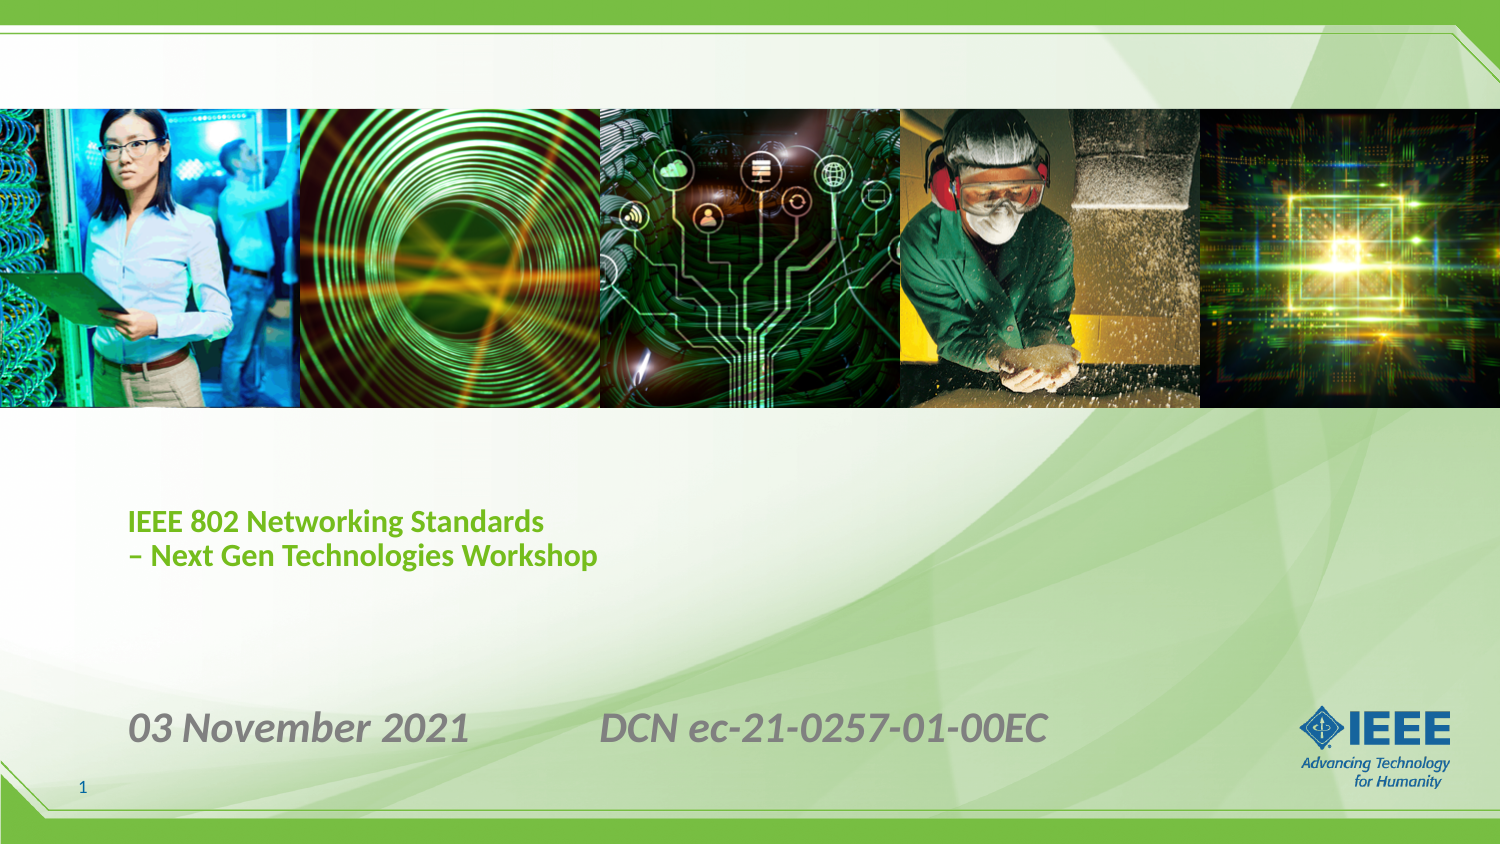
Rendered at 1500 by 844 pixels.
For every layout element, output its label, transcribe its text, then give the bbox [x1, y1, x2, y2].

subtitle 03 November 2021 DCN ec-21-0257-01-00EC [112, 697, 1388, 769]
picture [0, 0, 1500, 759]
picture [24, 231, 29, 249]
picture [0, 388, 9, 395]
picture [2, 760, 1500, 844]
title IEEE 802 Networking Standards – Next Gen Technologies Workshop [112, 495, 1493, 582]
slide_number 1 [63, 763, 143, 809]
